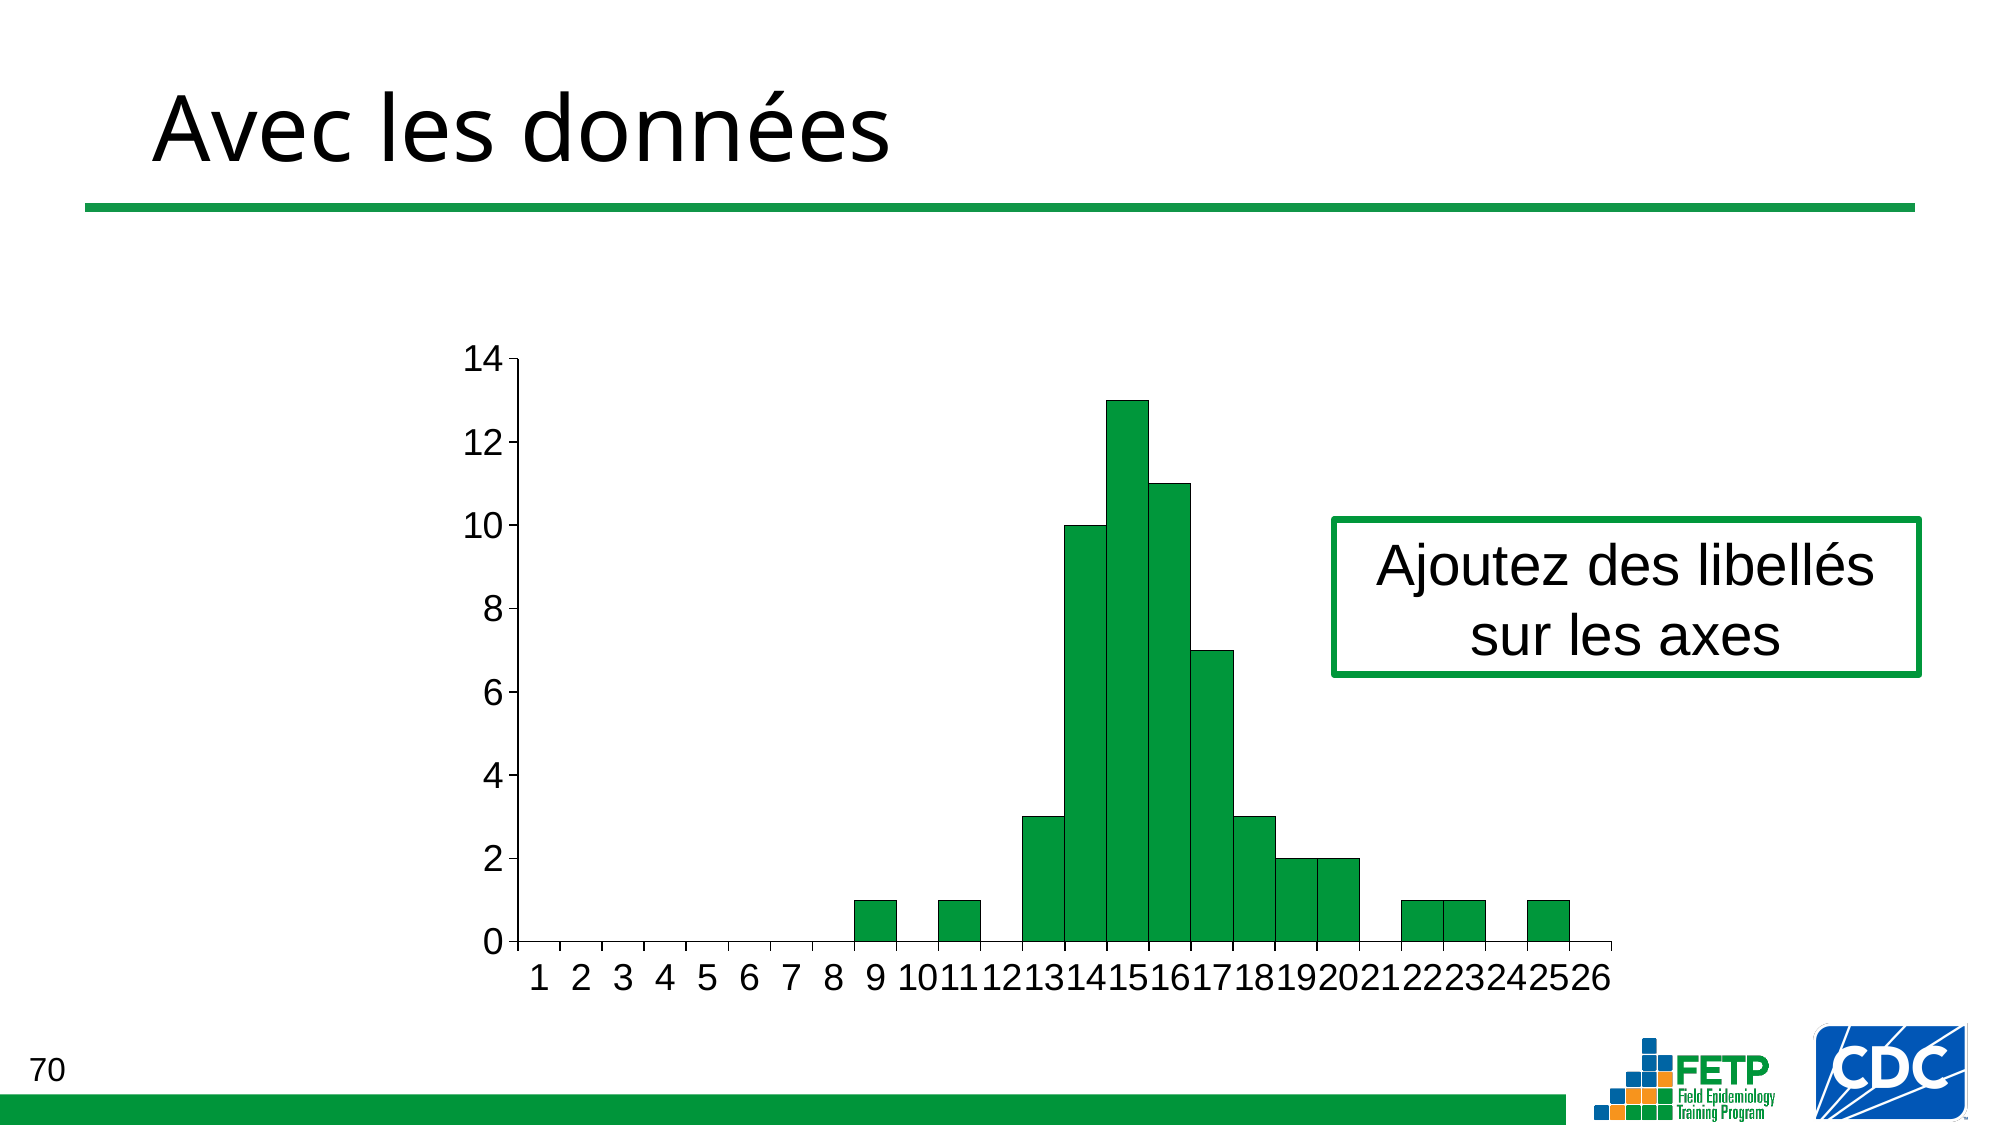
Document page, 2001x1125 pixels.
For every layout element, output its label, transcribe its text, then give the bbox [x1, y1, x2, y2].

picture [1594, 1038, 1775, 1122]
chart [349, 323, 1638, 1013]
picture [1813, 1023, 1968, 1122]
text_box Ajoutez des libellés sur les axes [1641, 519, 1920, 675]
title Avec les données [137, 75, 1863, 207]
chart [1338, 524, 1638, 670]
